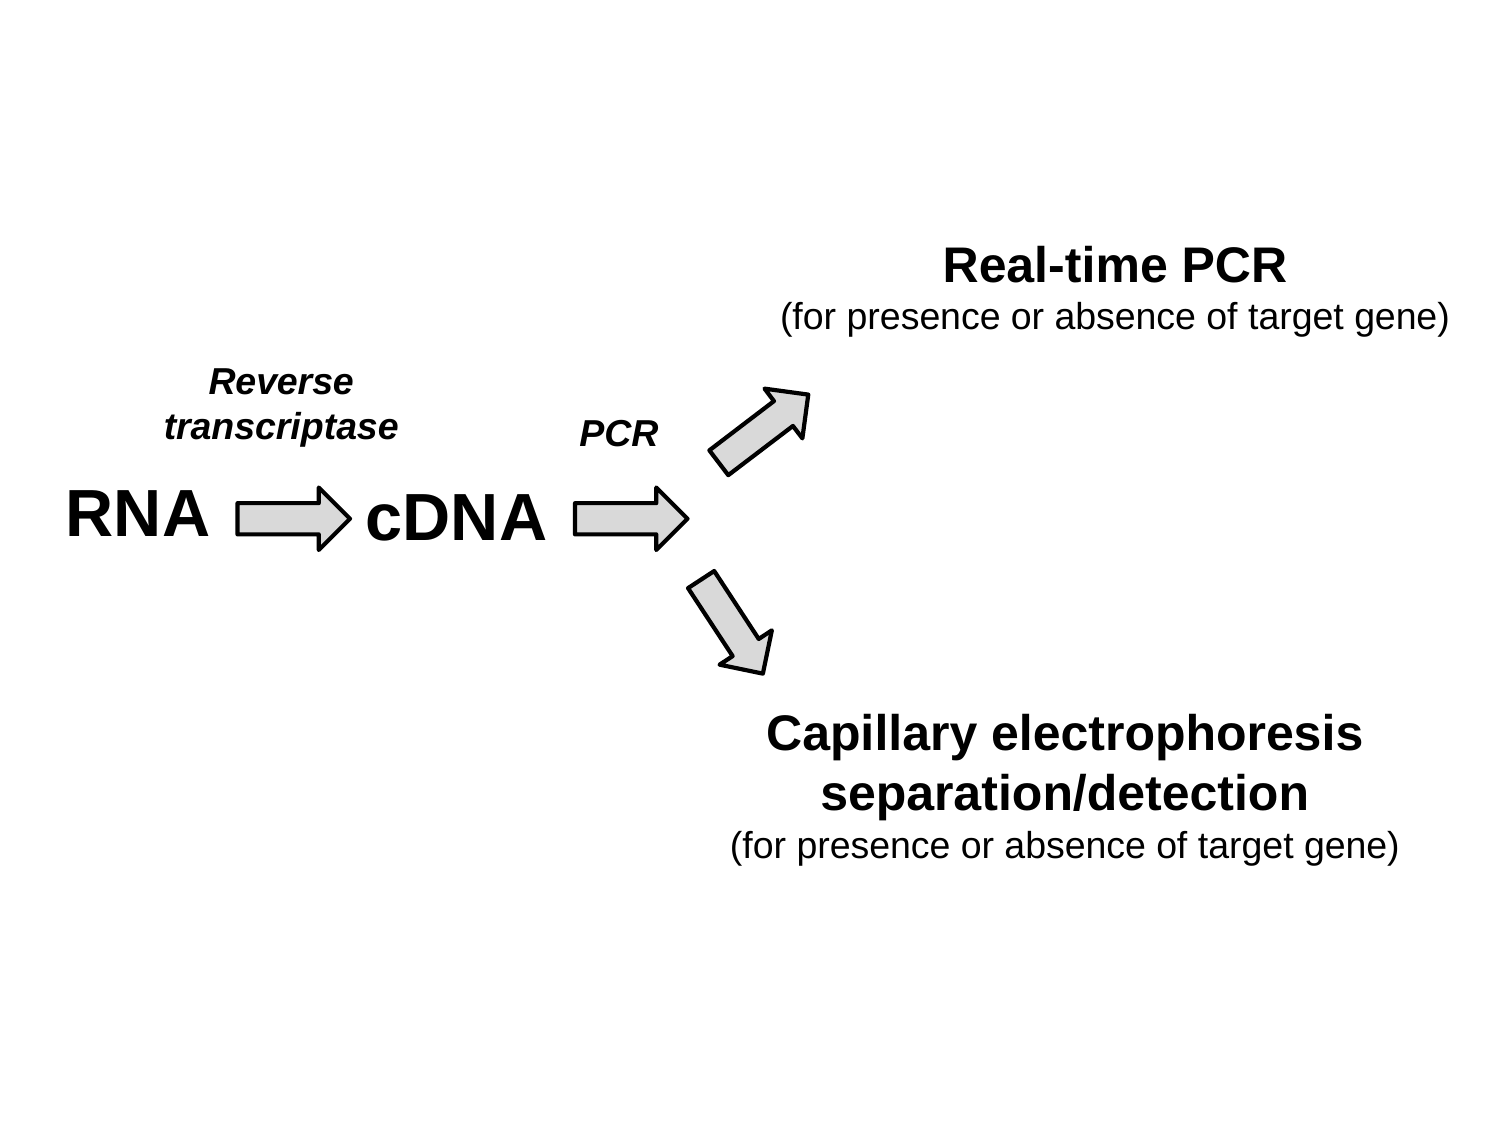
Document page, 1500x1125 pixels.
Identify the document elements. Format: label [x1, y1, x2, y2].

text_box [49, 224, 1468, 876]
